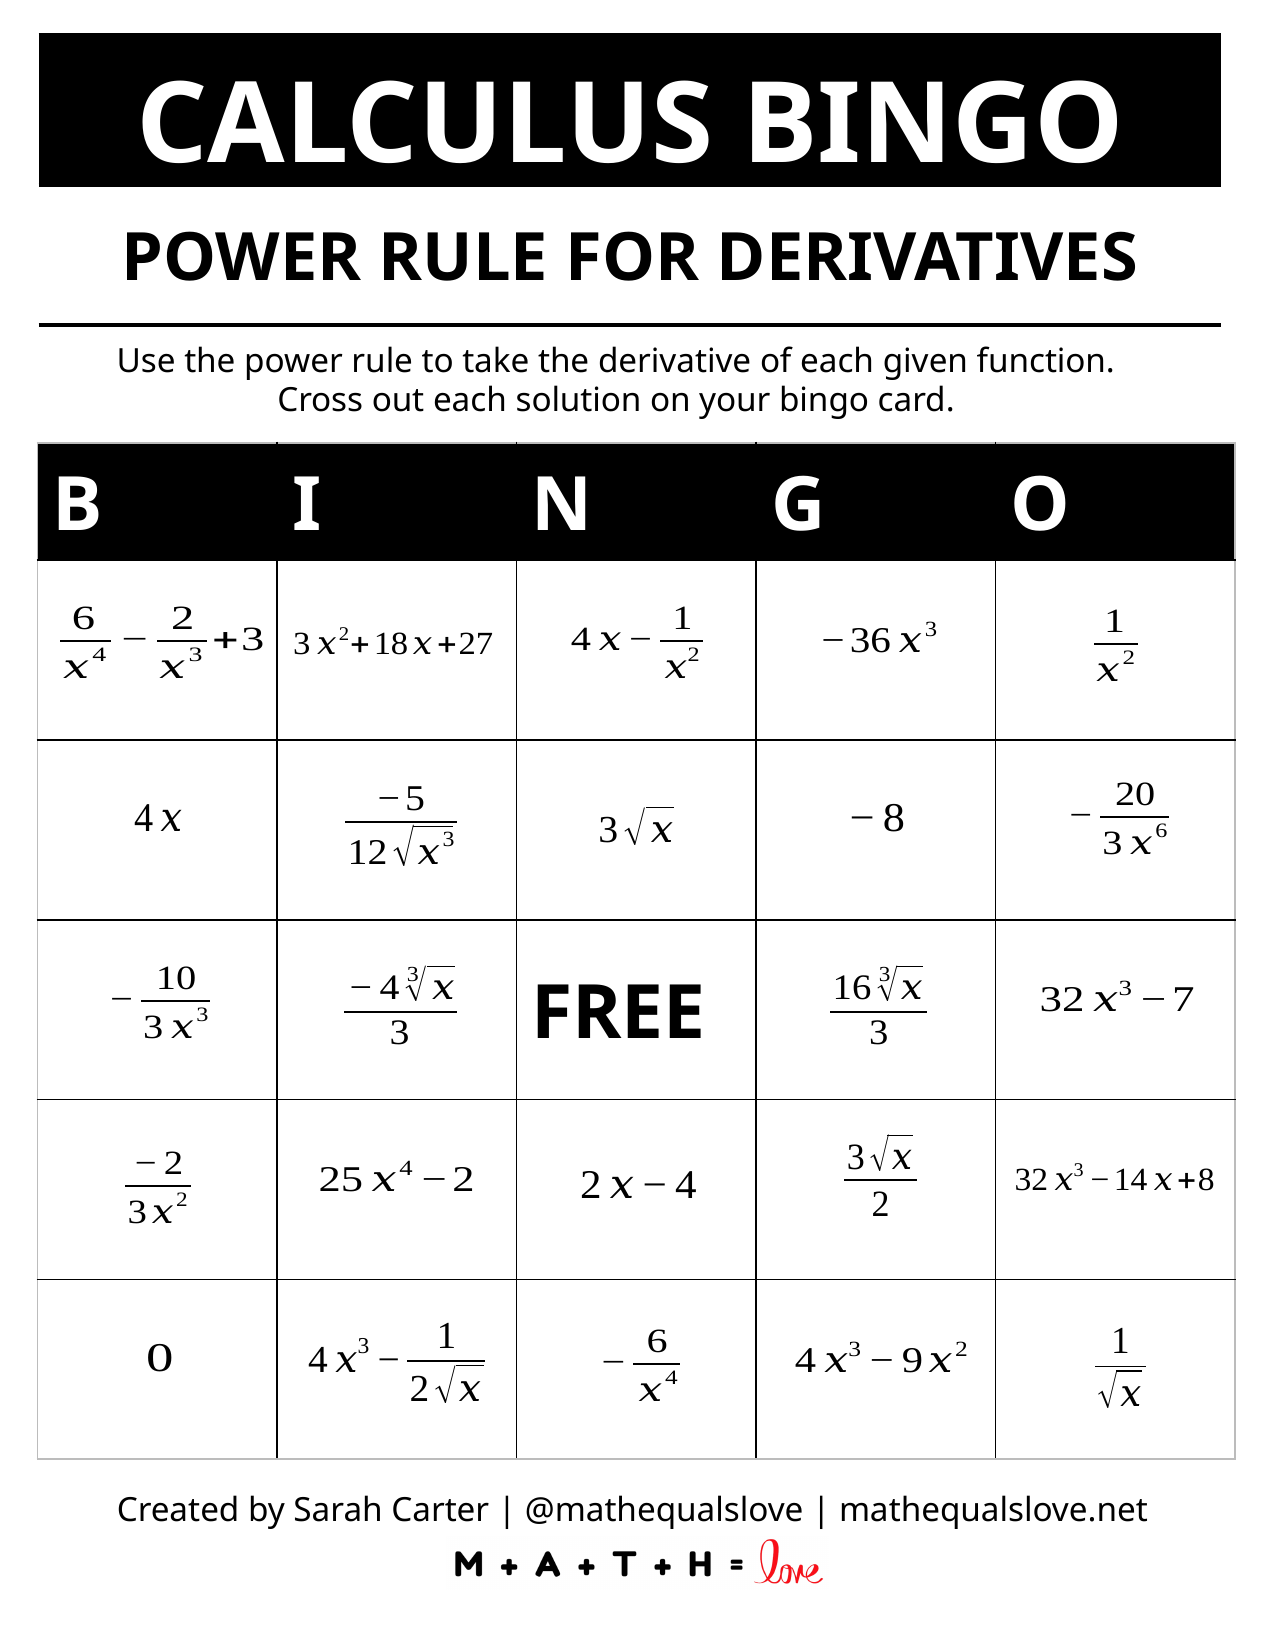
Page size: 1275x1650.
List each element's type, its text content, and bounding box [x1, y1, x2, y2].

table_cell [38, 561, 276, 739]
table_cell [38, 1100, 276, 1279]
table_cell FREE [517, 921, 755, 1099]
table_header G [757, 444, 995, 559]
table_cell [278, 1280, 516, 1458]
table_cell [38, 921, 276, 1099]
table_cell [38, 1280, 276, 1458]
table_cell [996, 921, 1234, 1099]
text_box Use the power rule to take the derivative of each given function. Cross out each solution on your bingo card. [28, 331, 1214, 426]
table_header O [996, 444, 1234, 559]
picture [446, 1536, 829, 1590]
table_cell [517, 561, 755, 739]
table_cell [278, 561, 516, 739]
table_cell [996, 1100, 1234, 1279]
table_cell [278, 1100, 516, 1279]
table_cell [517, 1280, 755, 1458]
table_cell [757, 1100, 995, 1279]
table_header B [38, 444, 276, 559]
text_box Created by Sarah Carter | @mathequalslove | mathequalslove.net [53, 1481, 1222, 1536]
table_cell [278, 921, 516, 1099]
table_cell [757, 1280, 995, 1458]
table_cell [517, 1100, 755, 1279]
table_cell [996, 1280, 1234, 1458]
table_cell [996, 561, 1234, 739]
table_cell [517, 741, 755, 919]
table_header CALCULUS BINGO [39, 36, 1221, 183]
table_header N [517, 444, 755, 559]
table_cell [278, 741, 516, 919]
table_cell POWER RULE FOR DERIVATIVES [39, 187, 1221, 323]
table_cell [757, 921, 995, 1099]
table_cell [996, 741, 1234, 919]
table_cell [38, 741, 276, 919]
table_cell [757, 741, 995, 919]
table_cell [757, 561, 995, 739]
table_header I [278, 444, 516, 559]
